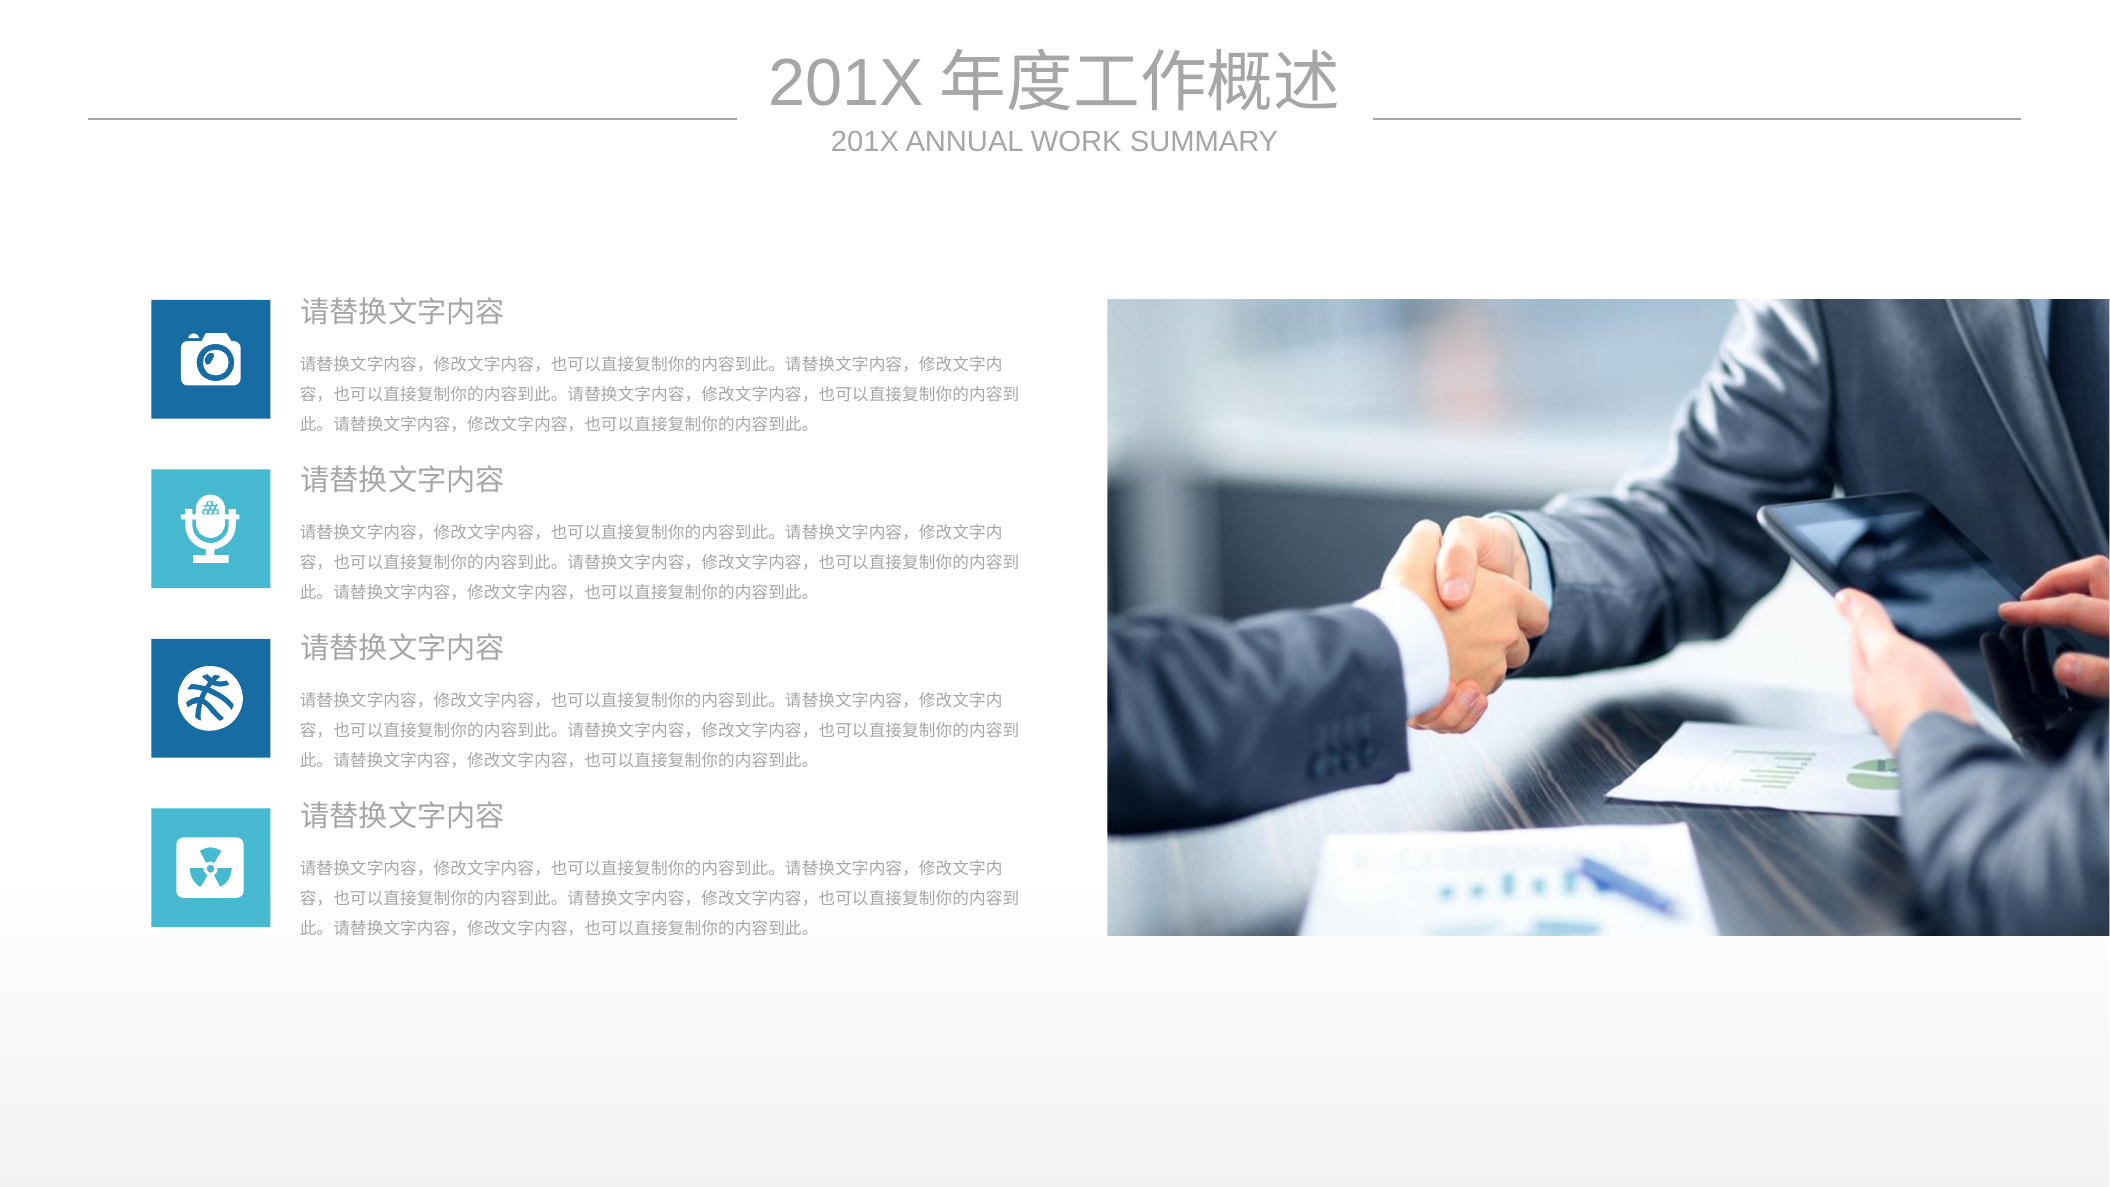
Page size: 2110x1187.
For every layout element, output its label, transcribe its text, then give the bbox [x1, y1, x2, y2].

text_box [151, 299, 271, 419]
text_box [151, 808, 271, 928]
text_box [299, 796, 1024, 936]
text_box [151, 638, 271, 758]
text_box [299, 461, 1024, 600]
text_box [299, 628, 1024, 768]
text_box [1106, 299, 2110, 936]
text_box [299, 293, 1024, 435]
text_box 201X年度工作概述 [730, 38, 1379, 119]
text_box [151, 469, 271, 589]
text_box 201X ANNUAL WORK SUMMARY [824, 122, 1285, 158]
